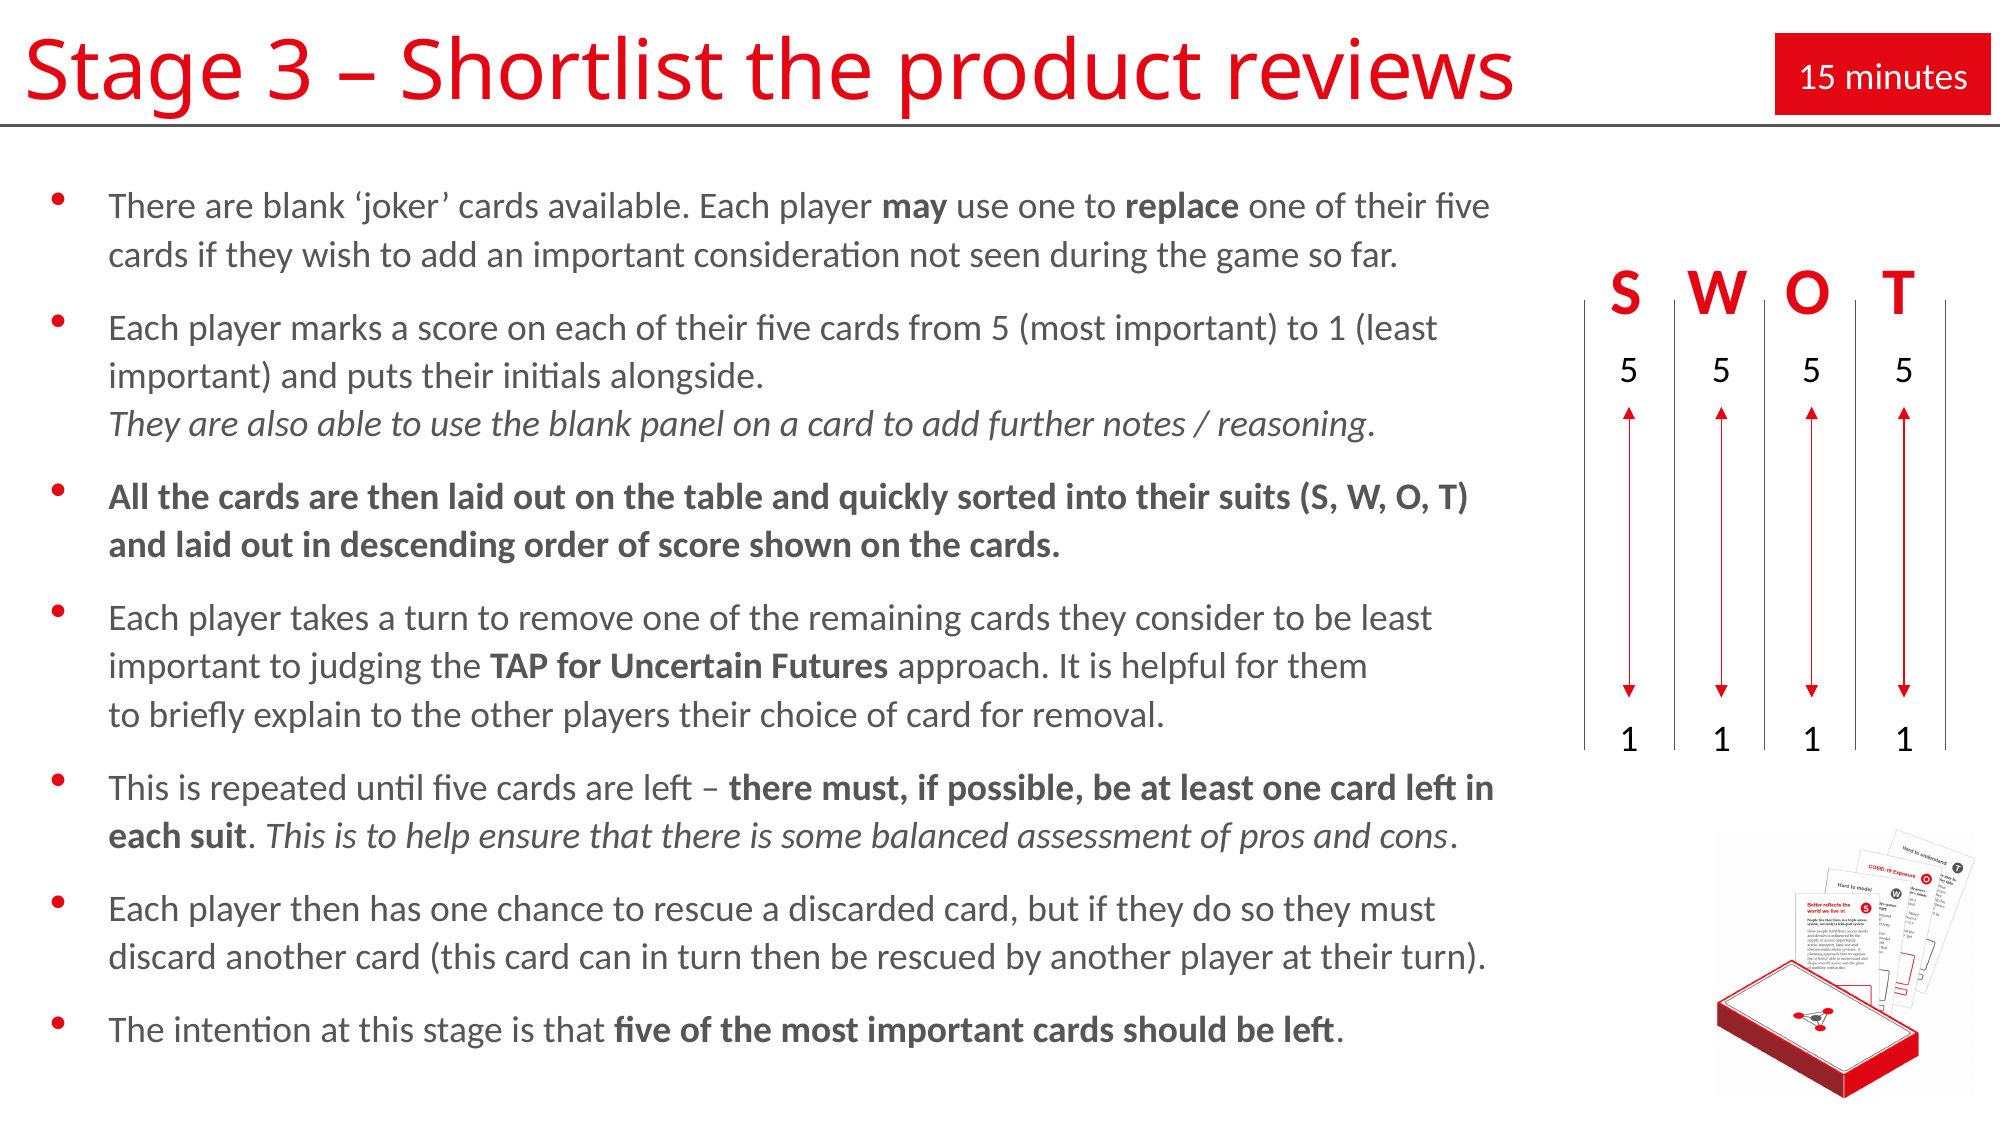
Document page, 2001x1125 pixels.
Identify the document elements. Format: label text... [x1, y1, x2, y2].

text_box 15 minutes [1775, 33, 1991, 115]
text_box S [1595, 240, 1658, 336]
text_box There are blank ‘joker’ cards available. Each player may use one to replace one of their five cards if they wish to add an important consideration not seen during the game so far. Each player marks a score on each of their five cards from 5 (most important) to 1 (least important) and puts their initials alongside. They are also able to use the blank panel on a card to add further notes / reasoning. All the cards are then laid out on the table and quickly sorted into their suits (S, W, O, T) and laid out in descending order of score shown on the cards. Each player takes a turn to remove one of the remaining cards they consider to be least important to judging the TAP for Uncertain Futures approach. It is helpful for them to briefly explain to the other players their choice of card for removal. This is repeated until five cards are left – there must, if possible, be at least one card left in each suit. This is to help ensure that there is some balanced assessment of pros and cons. Each player then has one chance to rescue a discarded card, but if they do so they must discard another card (this card can in turn then be rescued by another player at their turn). The intention at this stage is that five of the most important cards should be left. [37, 170, 1534, 1058]
text_box W [1672, 240, 1763, 336]
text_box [1604, 337, 1654, 767]
text_box T [1867, 240, 1931, 336]
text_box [1879, 337, 1929, 767]
text_box Stage 3 – Shortlist the product reviews [9, 20, 1991, 208]
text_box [1696, 337, 1747, 767]
text_box O [1770, 240, 1846, 336]
picture [1716, 829, 1975, 1099]
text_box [1786, 337, 1837, 767]
